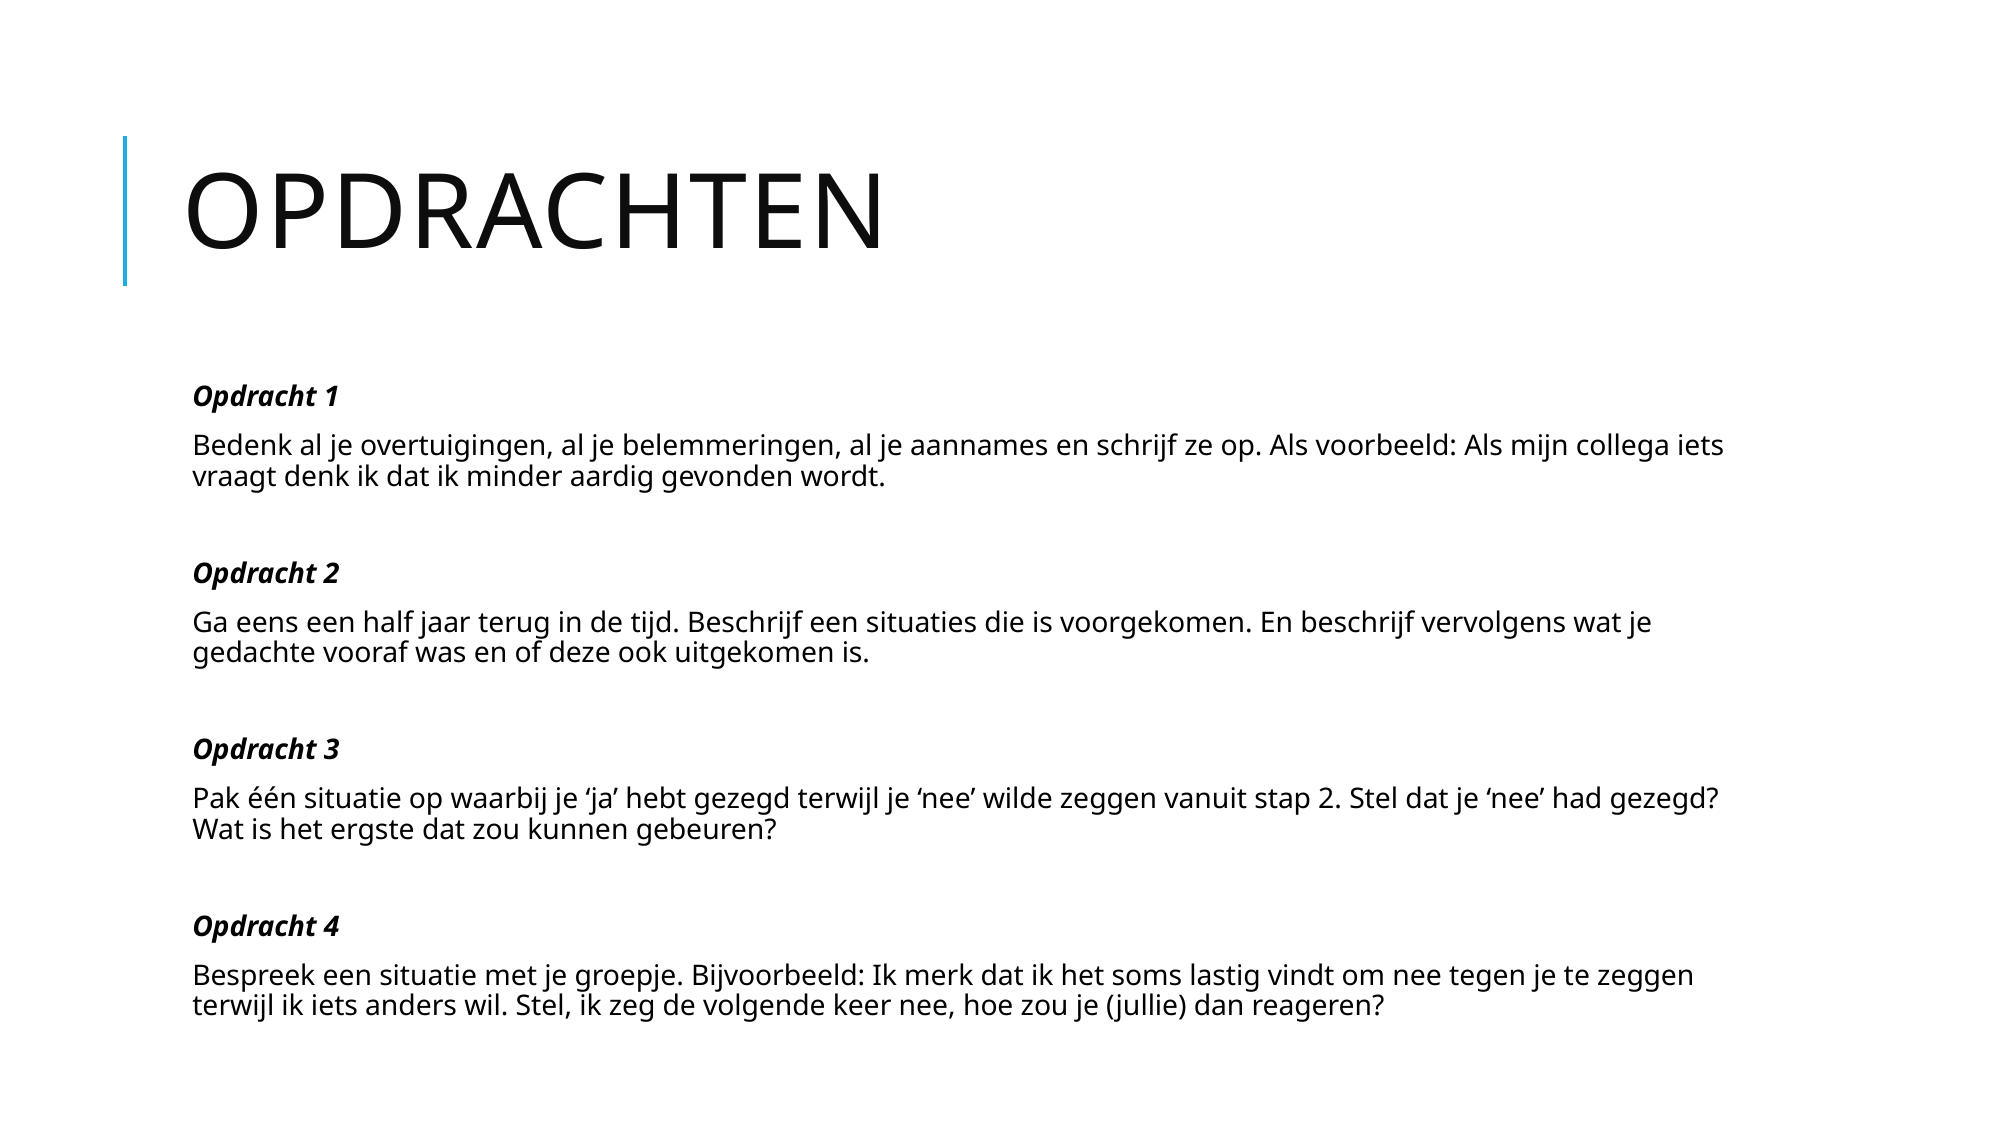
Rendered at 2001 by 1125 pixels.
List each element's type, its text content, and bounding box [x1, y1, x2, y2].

list Opdracht 1 Bedenk al je overtuigingen, al je belemmeringen, al je aannames en schrijf ze op. Als voorbeeld: Als mijn collega iets vraagt denk ik dat ik minder aardig gevonden wordt. Opdracht 2 Ga eens een half jaar terug in de tijd. Beschrijf een situaties die is voorgekomen. En beschrijf vervolgens wat je gedachte vooraf was en of deze ook uitgekomen is. Opdracht 3 Pak één situatie op waarbij je ‘ja’ hebt gezegd terwijl je ‘nee’ wilde zeggen vanuit stap 2. Stel dat je ‘nee’ had gezegd? Wat is het ergste dat zou kunnen gebeuren? Opdracht 4 Bespreek een situatie met je groepje. Bijvoorbeeld: Ik merk dat ik het soms lastig vindt om nee tegen je te zeggen terwijl ik iets anders wil. Stel, ik zeg de volgende keer nee, hoe zou je (jullie) dan reageren? [168, 375, 1763, 1035]
title Opdrachten [168, 96, 1763, 342]
